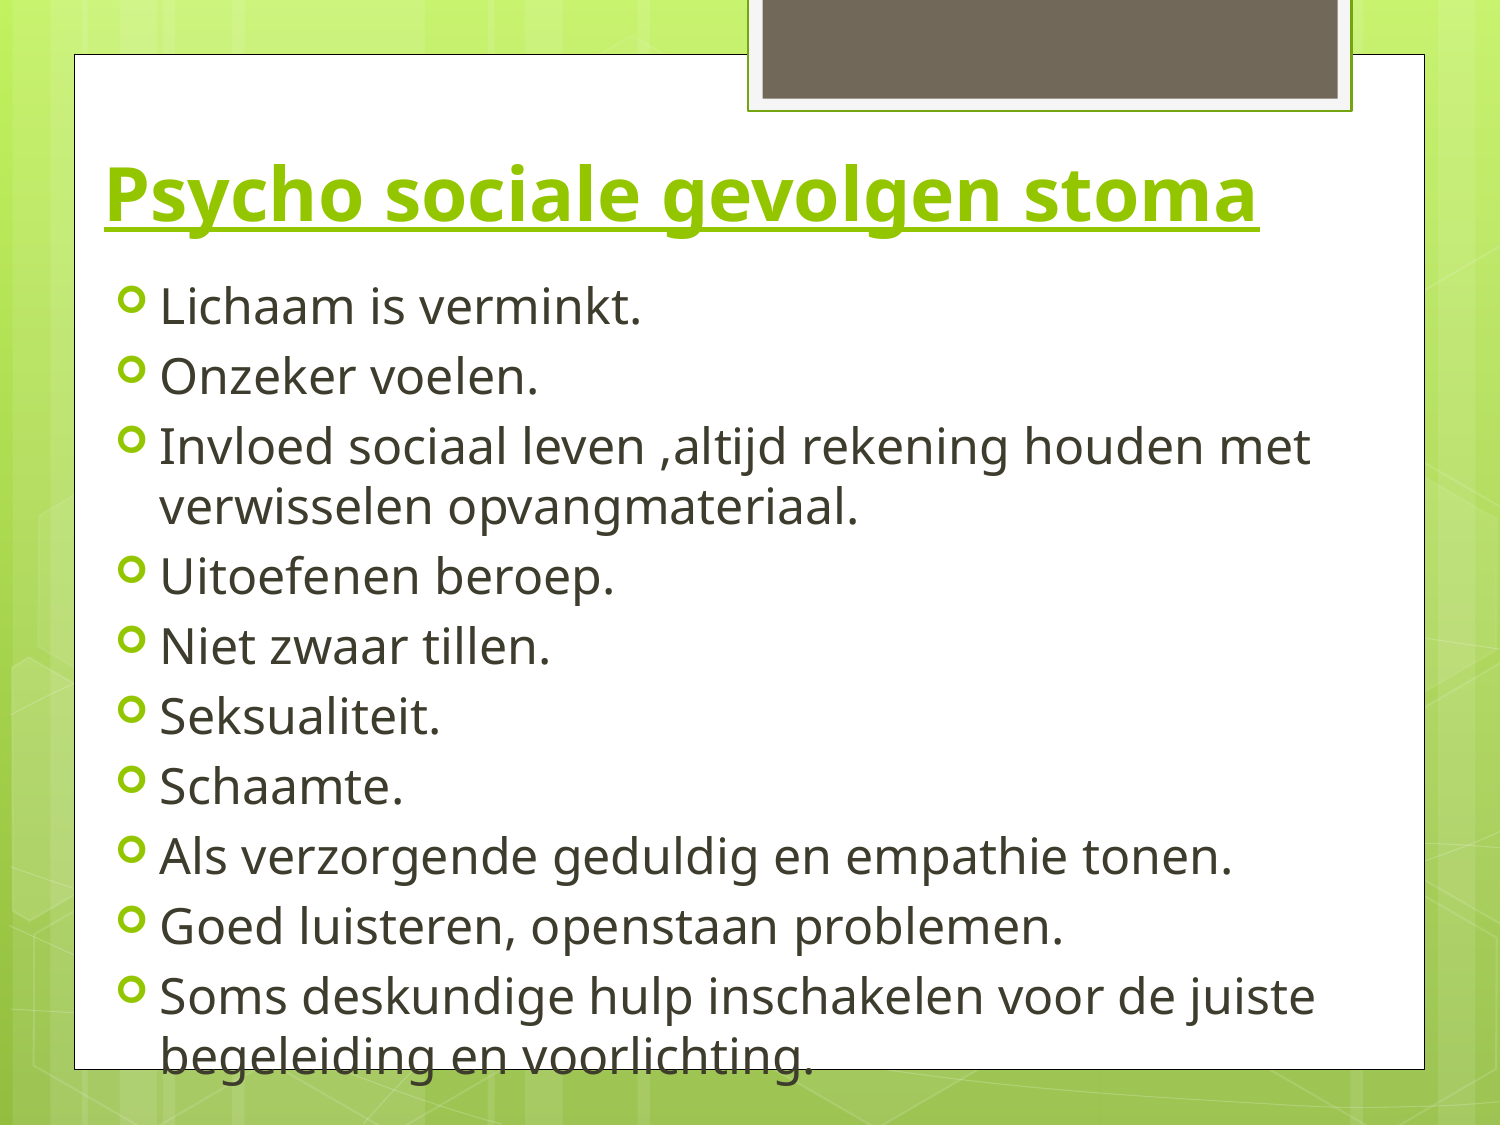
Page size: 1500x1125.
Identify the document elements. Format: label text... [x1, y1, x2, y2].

title Psycho sociale gevolgen stoma [88, 66, 1400, 244]
list Lichaam is verminkt. Onzeker voelen. Invloed sociaal leven ,altijd rekening houden met verwisselen opvangmateriaal. Uitoefenen beroep. Niet zwaar tillen. Seksualiteit. Schaamte. Als verzorgende geduldig en empathie tonen. Goed luisteren, openstaan problemen. Soms deskundige hulp inschakelen voor de juiste begeleiding en voorlichting. [88, 267, 1412, 1094]
